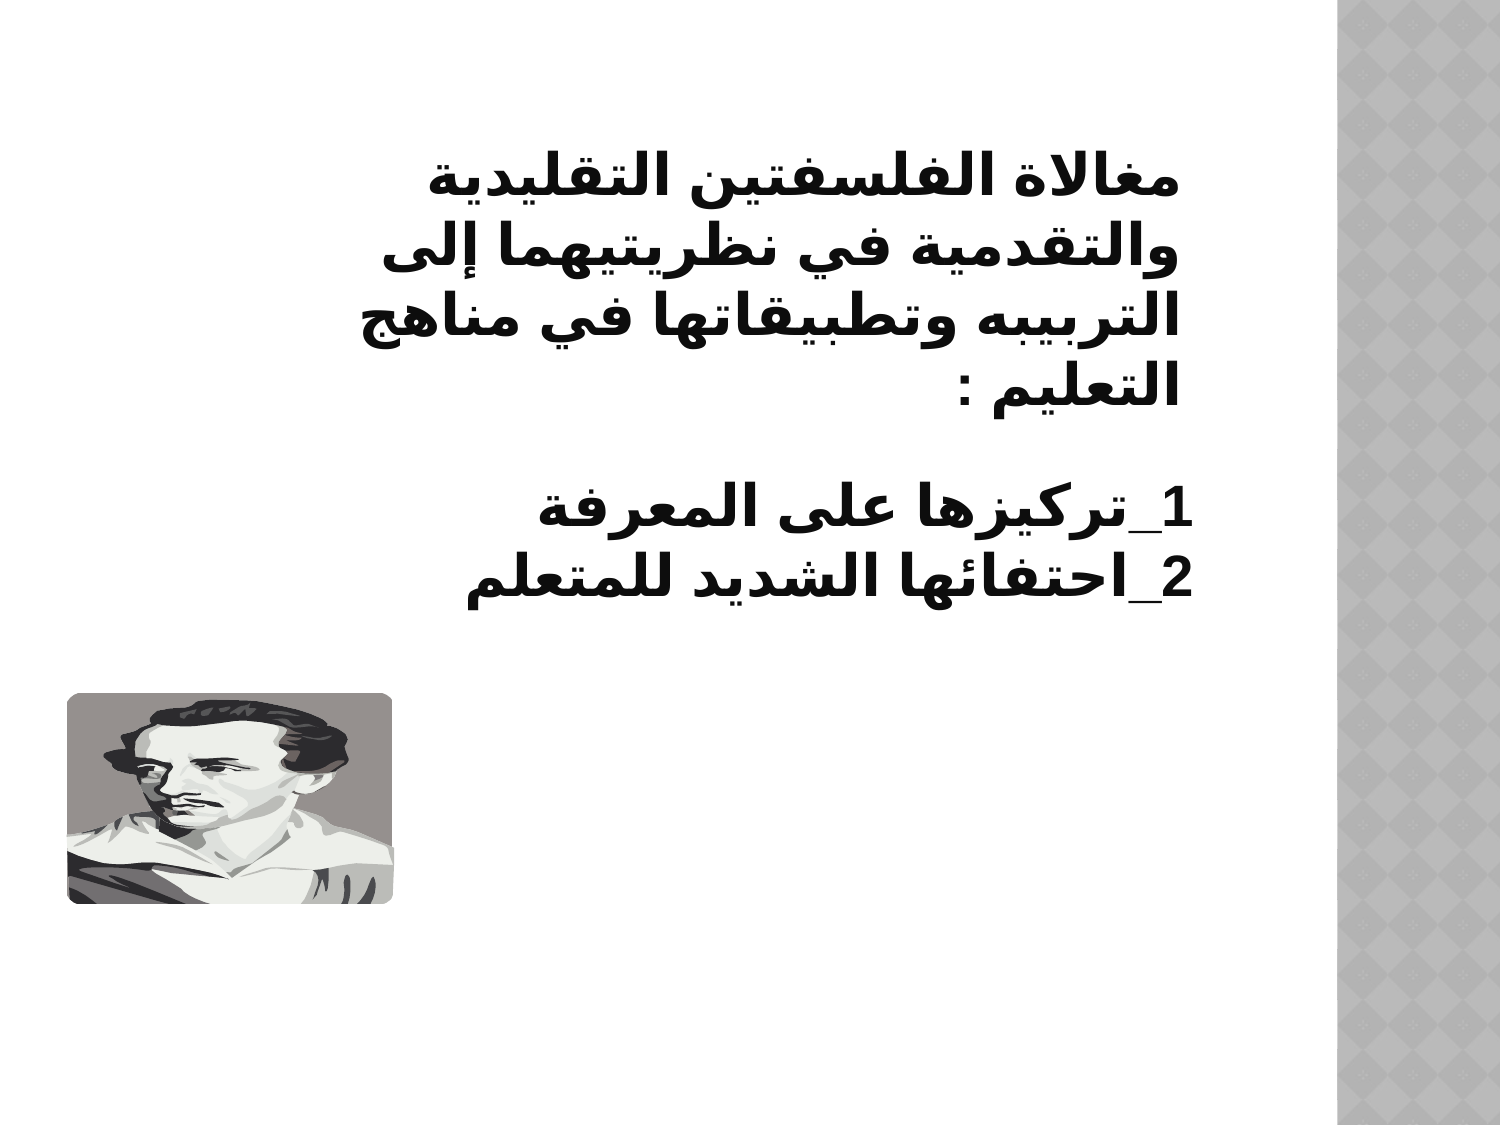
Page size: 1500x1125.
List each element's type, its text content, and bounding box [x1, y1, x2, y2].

list مغالاة الفلسفتين التقليدية والتقدمية في نظريتيهما إلى التربيبه وتطبيقاتها في مناهج التعليم : [171, 302, 1198, 425]
title 1_تركيزها على المعرفة 2_احتفائها الشديد للمتعلم [175, 468, 1202, 809]
picture [64, 691, 397, 906]
